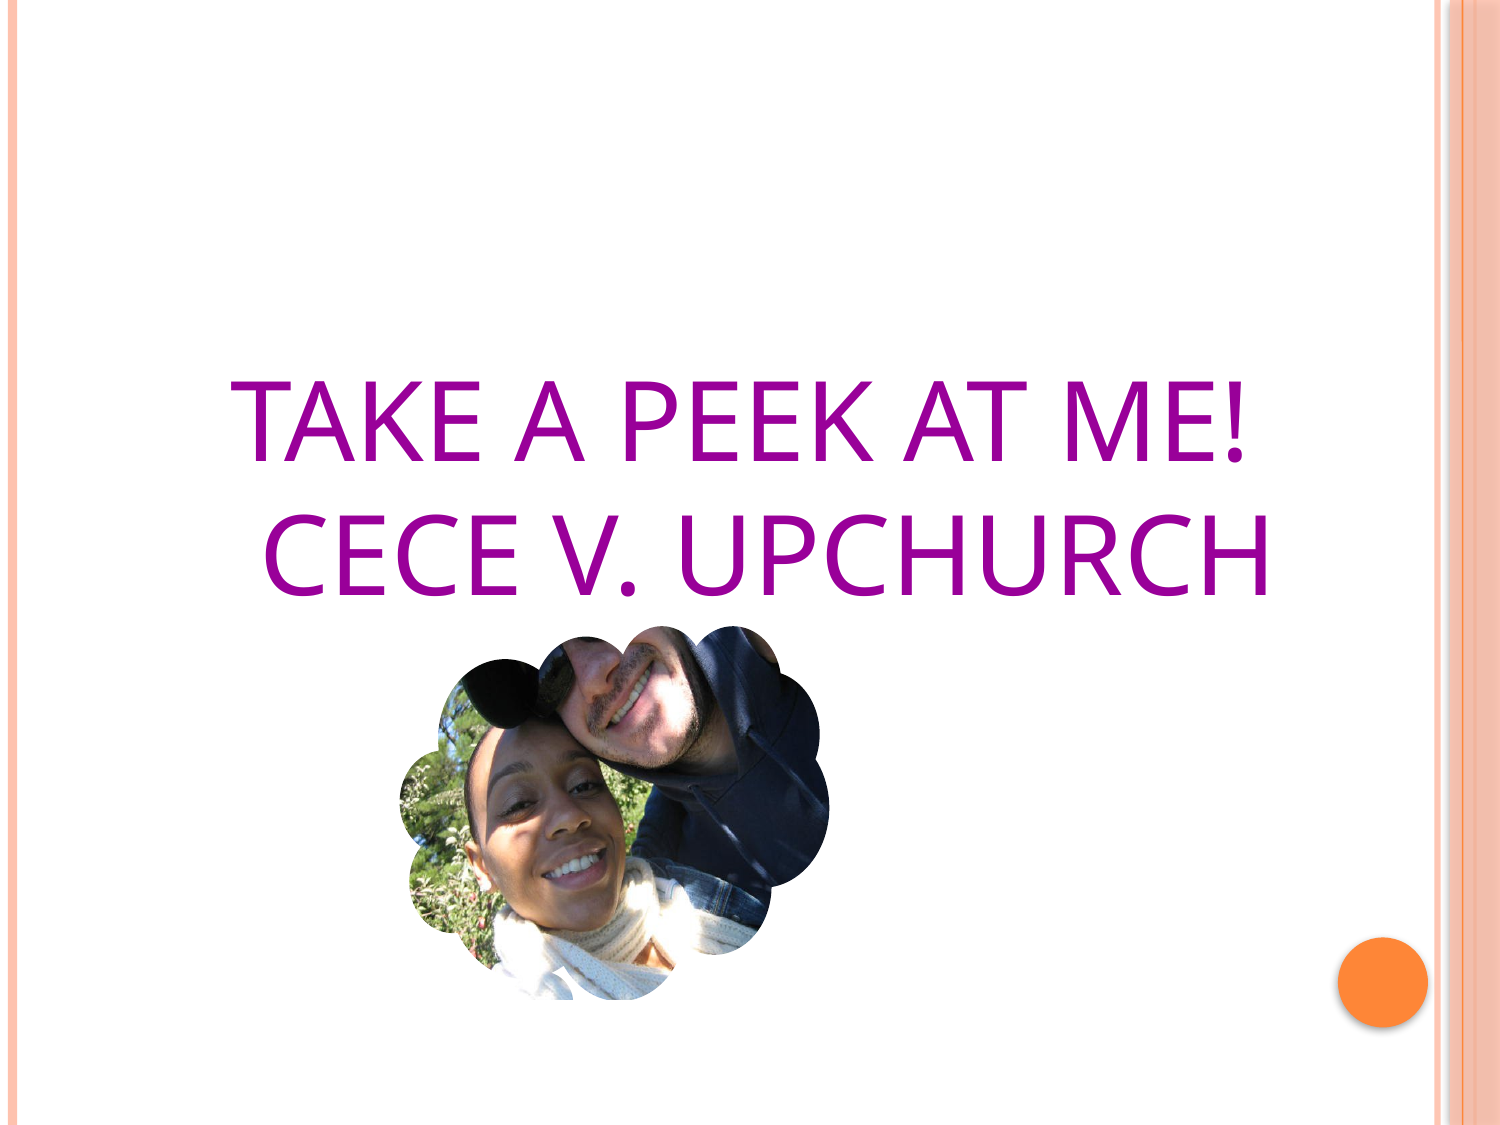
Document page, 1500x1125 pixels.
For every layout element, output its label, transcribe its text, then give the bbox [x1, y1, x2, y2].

picture [399, 624, 830, 1001]
title Take a Peek at ME! Cece V. Upchurch [99, 337, 1375, 625]
